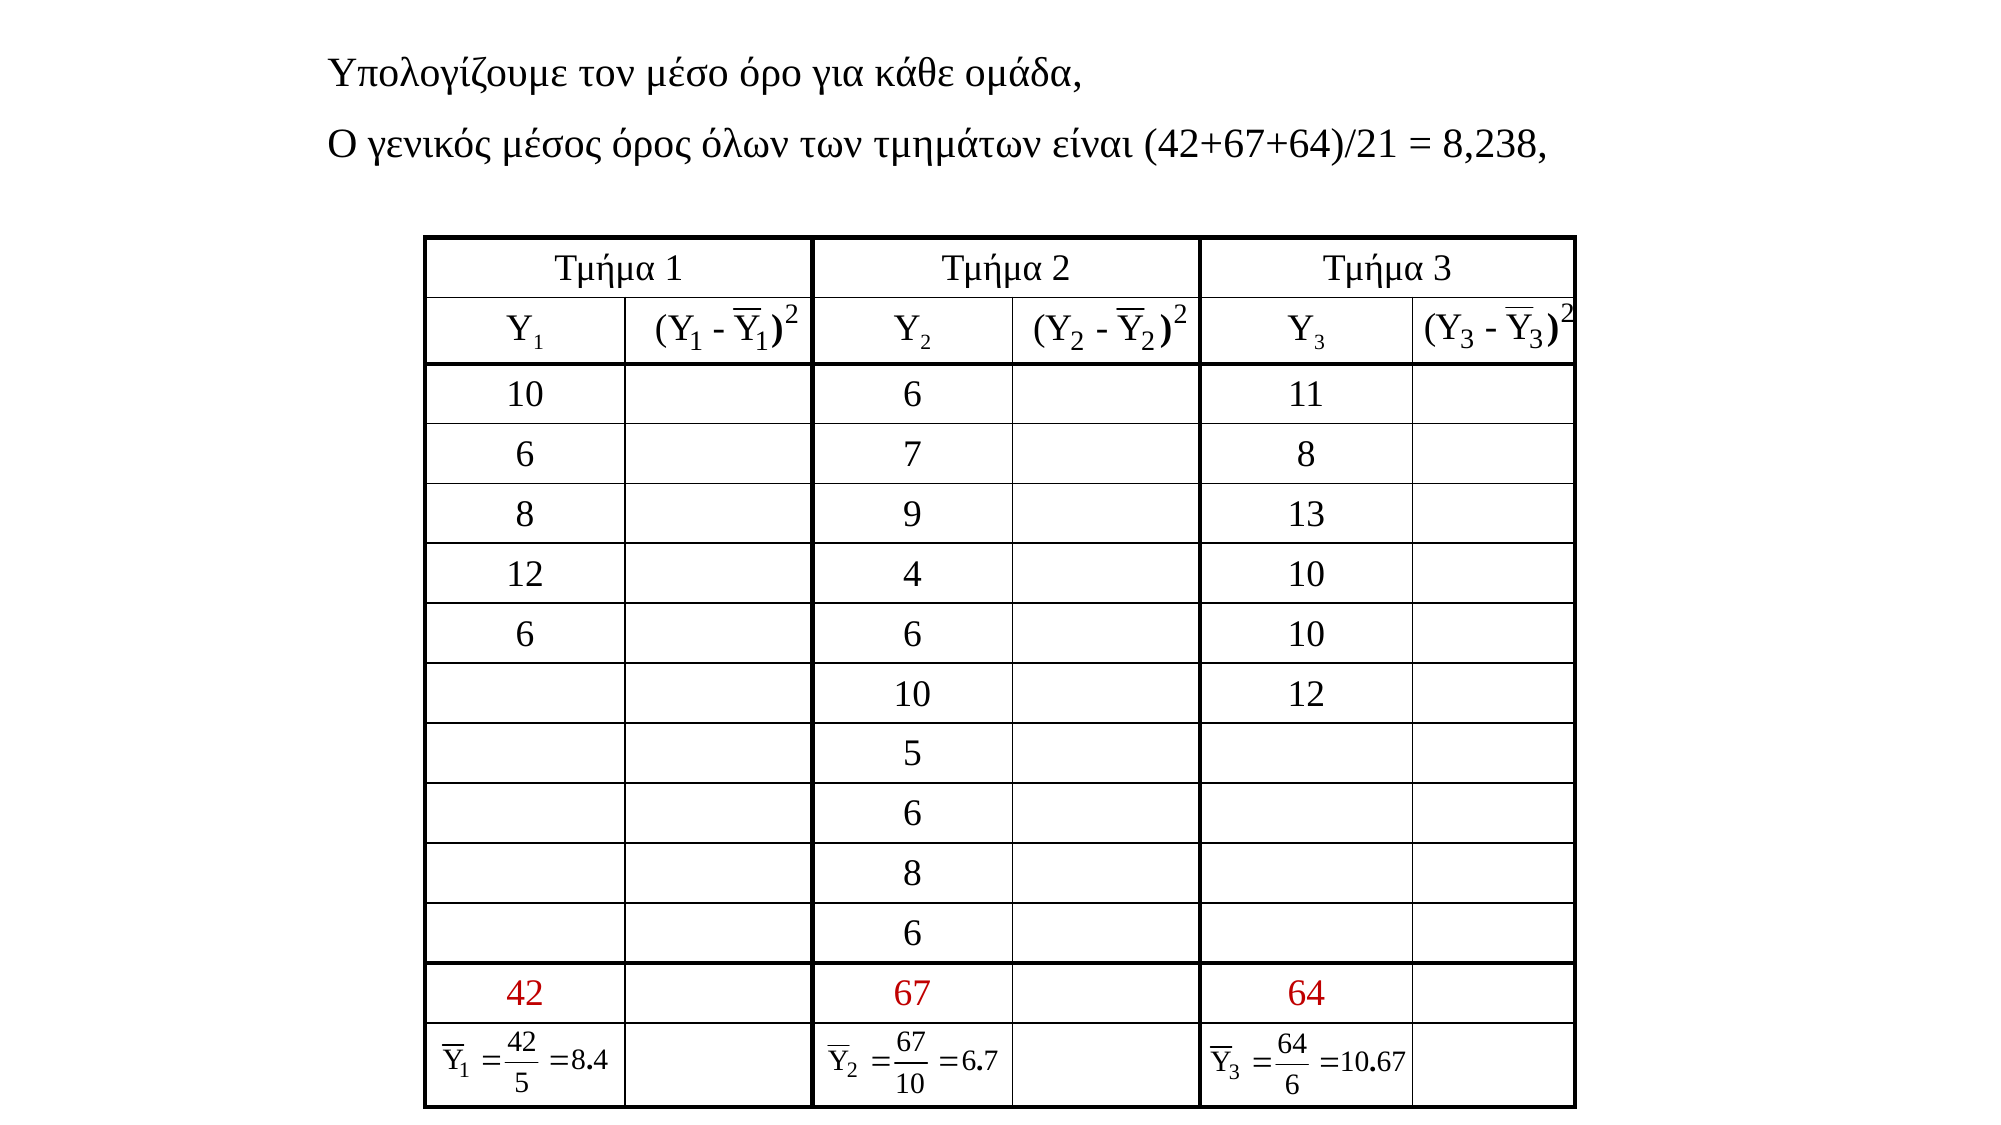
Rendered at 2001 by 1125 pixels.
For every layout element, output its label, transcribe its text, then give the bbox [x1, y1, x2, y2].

table_cell 12 [427, 544, 624, 602]
table_cell Y3 [1202, 298, 1412, 362]
table_cell [1013, 484, 1198, 542]
table_cell [1013, 904, 1198, 961]
table_cell 6 [427, 604, 624, 662]
table_cell 6 [815, 604, 1012, 662]
table_cell [1413, 484, 1573, 542]
table_cell [427, 844, 624, 902]
table_cell [1013, 298, 1198, 362]
table_cell [427, 1024, 624, 1105]
table_cell [1413, 724, 1573, 782]
table_cell [1413, 664, 1573, 722]
text_box Υπολογίζουμε τον μέσο όρο για κάθε ομάδα, Ο γενικός μέσος όρος όλων των τμημάτων είναι (42+67+64)/21 = 8,238, [312, 37, 1688, 174]
table_cell 67 [815, 965, 1012, 1022]
table_cell 5 [815, 724, 1012, 782]
table_cell [626, 904, 810, 961]
table_cell [1013, 664, 1198, 722]
table_cell Y2 [815, 298, 1012, 362]
table_cell 6 [815, 904, 1012, 961]
table_cell [626, 844, 810, 902]
table_cell [427, 724, 624, 782]
table_cell [1013, 965, 1198, 1022]
table_cell 12 [1202, 664, 1412, 722]
table_cell [1413, 1024, 1573, 1105]
table_cell 64 [1202, 965, 1412, 1022]
table_cell [1202, 724, 1412, 782]
table_cell 10 [427, 366, 624, 423]
table_cell [626, 965, 810, 1022]
table_cell [1413, 424, 1573, 483]
table_cell 8 [815, 844, 1012, 902]
table_cell [1013, 366, 1198, 423]
table_cell [626, 664, 810, 722]
table_cell [626, 544, 810, 602]
table_cell 9 [815, 484, 1012, 542]
table_cell 8 [1202, 424, 1412, 483]
table_cell 13 [1202, 484, 1412, 542]
table_cell [1202, 1024, 1412, 1105]
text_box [437, 1022, 613, 1100]
table_cell Y1 [427, 298, 624, 362]
table_cell 10 [1202, 544, 1412, 602]
table_cell [1413, 366, 1573, 423]
table_cell 42 [427, 965, 624, 1022]
table_cell [1413, 544, 1573, 602]
table_cell [1413, 844, 1573, 902]
table_cell [626, 784, 810, 842]
table_header Τμήμα 2 [815, 240, 1198, 297]
table_cell [1413, 604, 1573, 662]
table_header Τμήμα 1 [427, 240, 810, 297]
table_header Τμήμα 3 [1202, 240, 1573, 297]
table_cell [1413, 904, 1573, 961]
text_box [822, 1023, 1003, 1100]
table_cell [427, 904, 624, 961]
table_cell 10 [1202, 604, 1412, 662]
table_cell [1013, 1024, 1198, 1105]
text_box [1028, 293, 1194, 357]
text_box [1205, 1024, 1413, 1102]
table_cell 6 [815, 784, 1012, 842]
table_cell [626, 484, 810, 542]
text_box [649, 293, 807, 357]
table_cell [427, 664, 624, 722]
table_cell [626, 1024, 810, 1105]
table_cell [626, 424, 810, 483]
table_cell [1413, 965, 1573, 1022]
table_cell [1202, 844, 1412, 902]
table_cell 4 [815, 544, 1012, 602]
table_cell 6 [815, 366, 1012, 423]
table_cell 6 [427, 424, 624, 483]
table_cell [1013, 784, 1198, 842]
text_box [1418, 292, 1582, 358]
table_cell [1202, 904, 1412, 961]
table_cell [626, 366, 810, 423]
table_cell [427, 784, 624, 842]
table_cell [1013, 424, 1198, 483]
table_cell [1202, 784, 1412, 842]
table_cell [626, 724, 810, 782]
table_cell [626, 298, 810, 362]
table_cell [626, 604, 810, 662]
table_cell [1013, 604, 1198, 662]
table_cell 7 [815, 424, 1012, 483]
table_cell [1013, 544, 1198, 602]
table_cell 8 [427, 484, 624, 542]
table_cell [1413, 784, 1573, 842]
table_cell 11 [1202, 366, 1412, 423]
table_cell [1413, 298, 1573, 362]
table_cell [815, 1024, 1012, 1105]
table_cell 10 [815, 664, 1012, 722]
table_cell [1013, 724, 1198, 782]
table_cell [1013, 844, 1198, 902]
